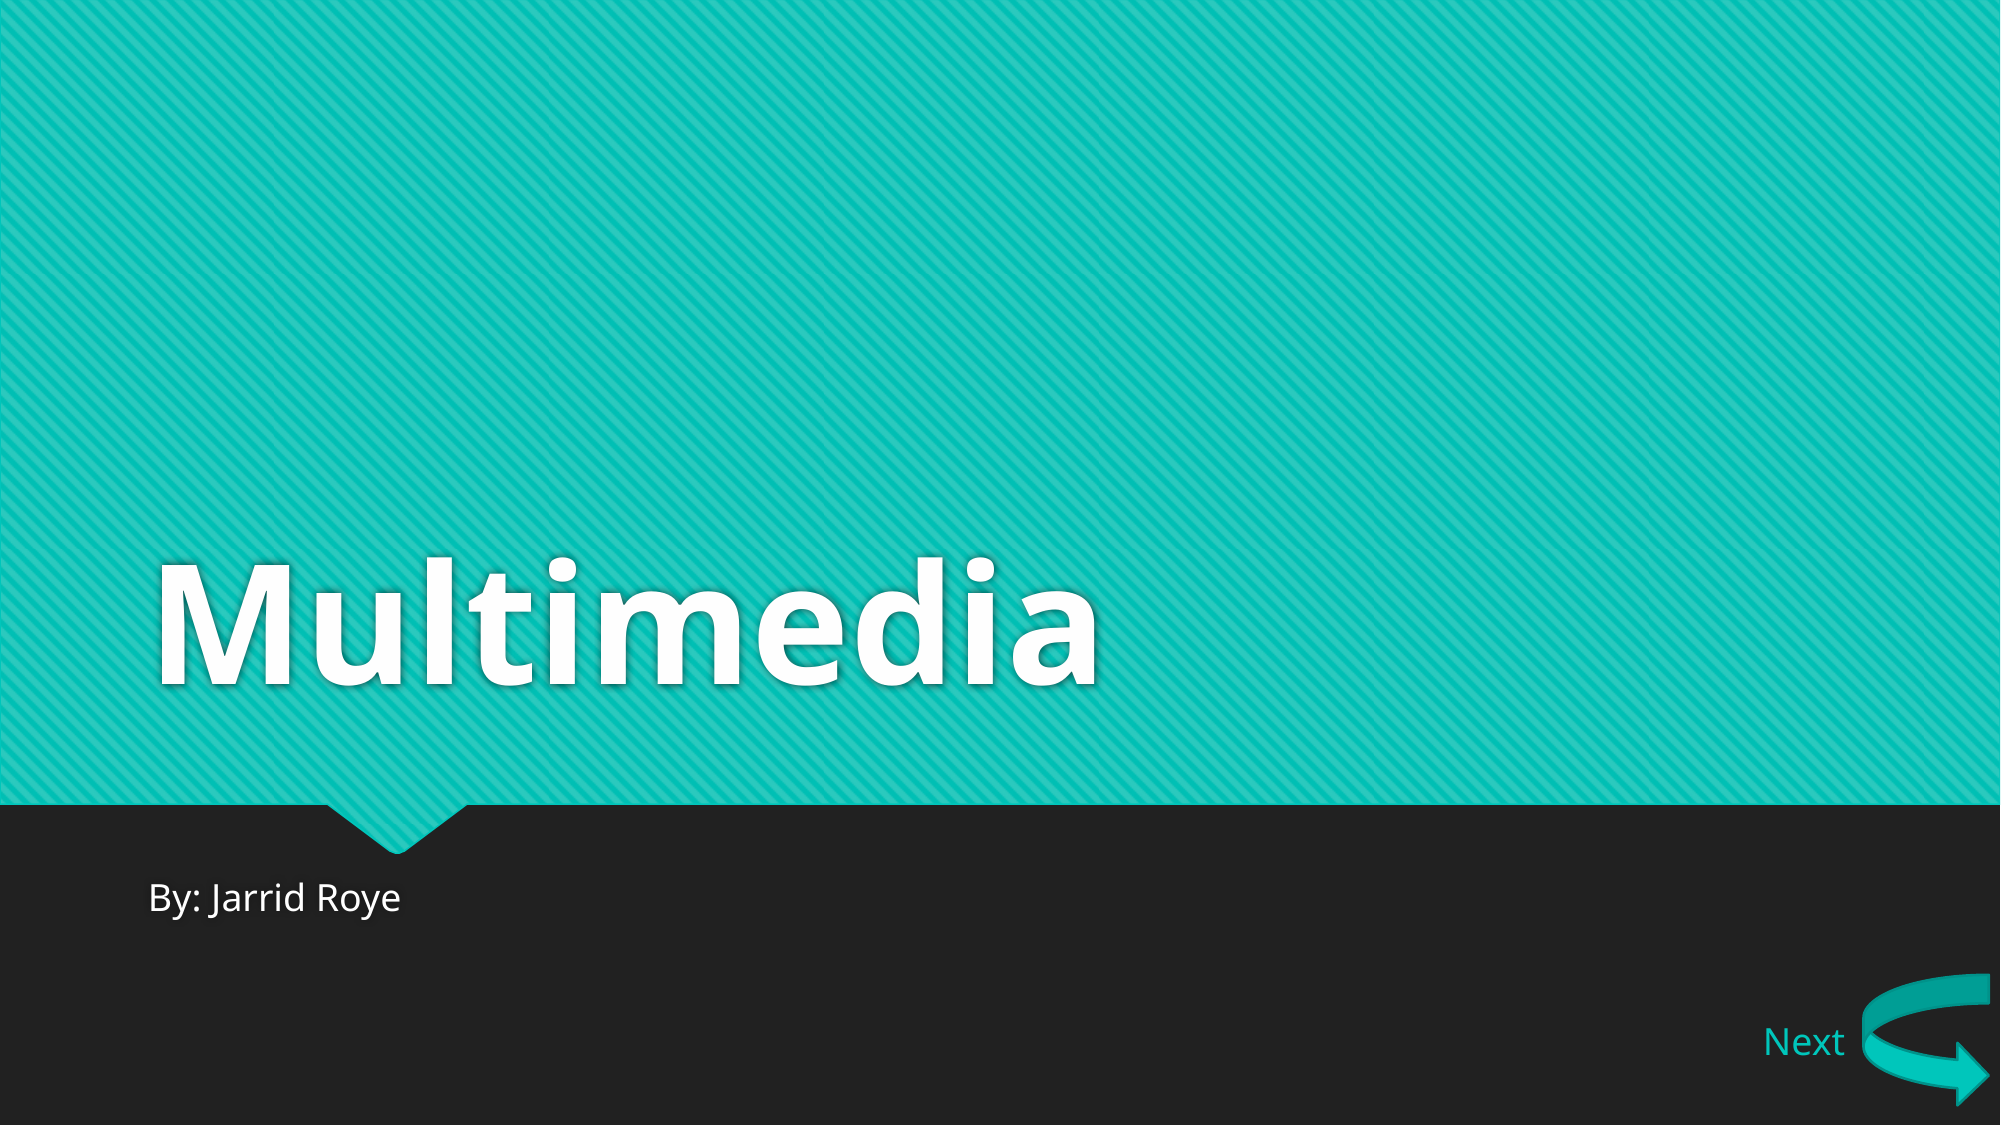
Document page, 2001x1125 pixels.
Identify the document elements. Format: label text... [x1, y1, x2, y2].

text_box Next [1748, 1010, 1864, 1071]
title Multimedia [132, 237, 1868, 726]
text_box [1864, 973, 1991, 1107]
subtitle By: Jarrid Roye [132, 866, 1868, 938]
